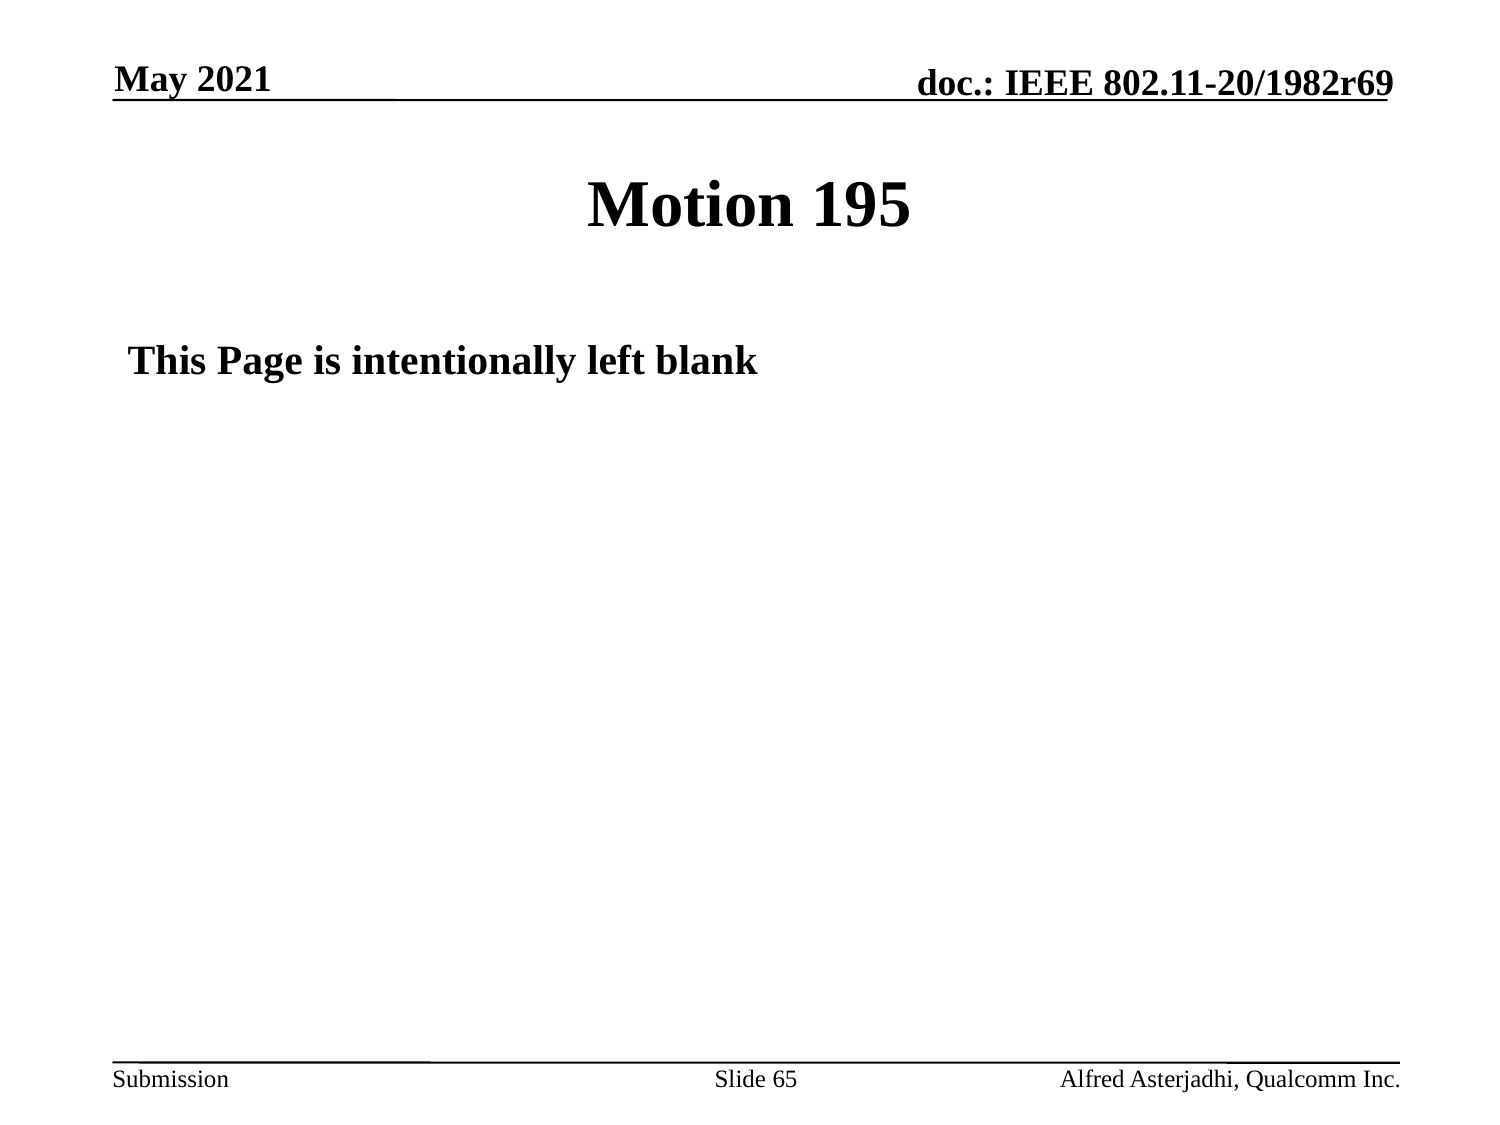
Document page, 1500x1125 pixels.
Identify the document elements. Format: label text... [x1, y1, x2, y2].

footer Alfred Asterjadhi, Qualcomm Inc. [878, 1061, 1402, 1093]
list This Page is intentionally left blank [112, 324, 1388, 1000]
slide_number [114, 54, 423, 100]
slide_number Slide 65 [712, 1061, 800, 1123]
title Motion 195 [112, 112, 1388, 288]
